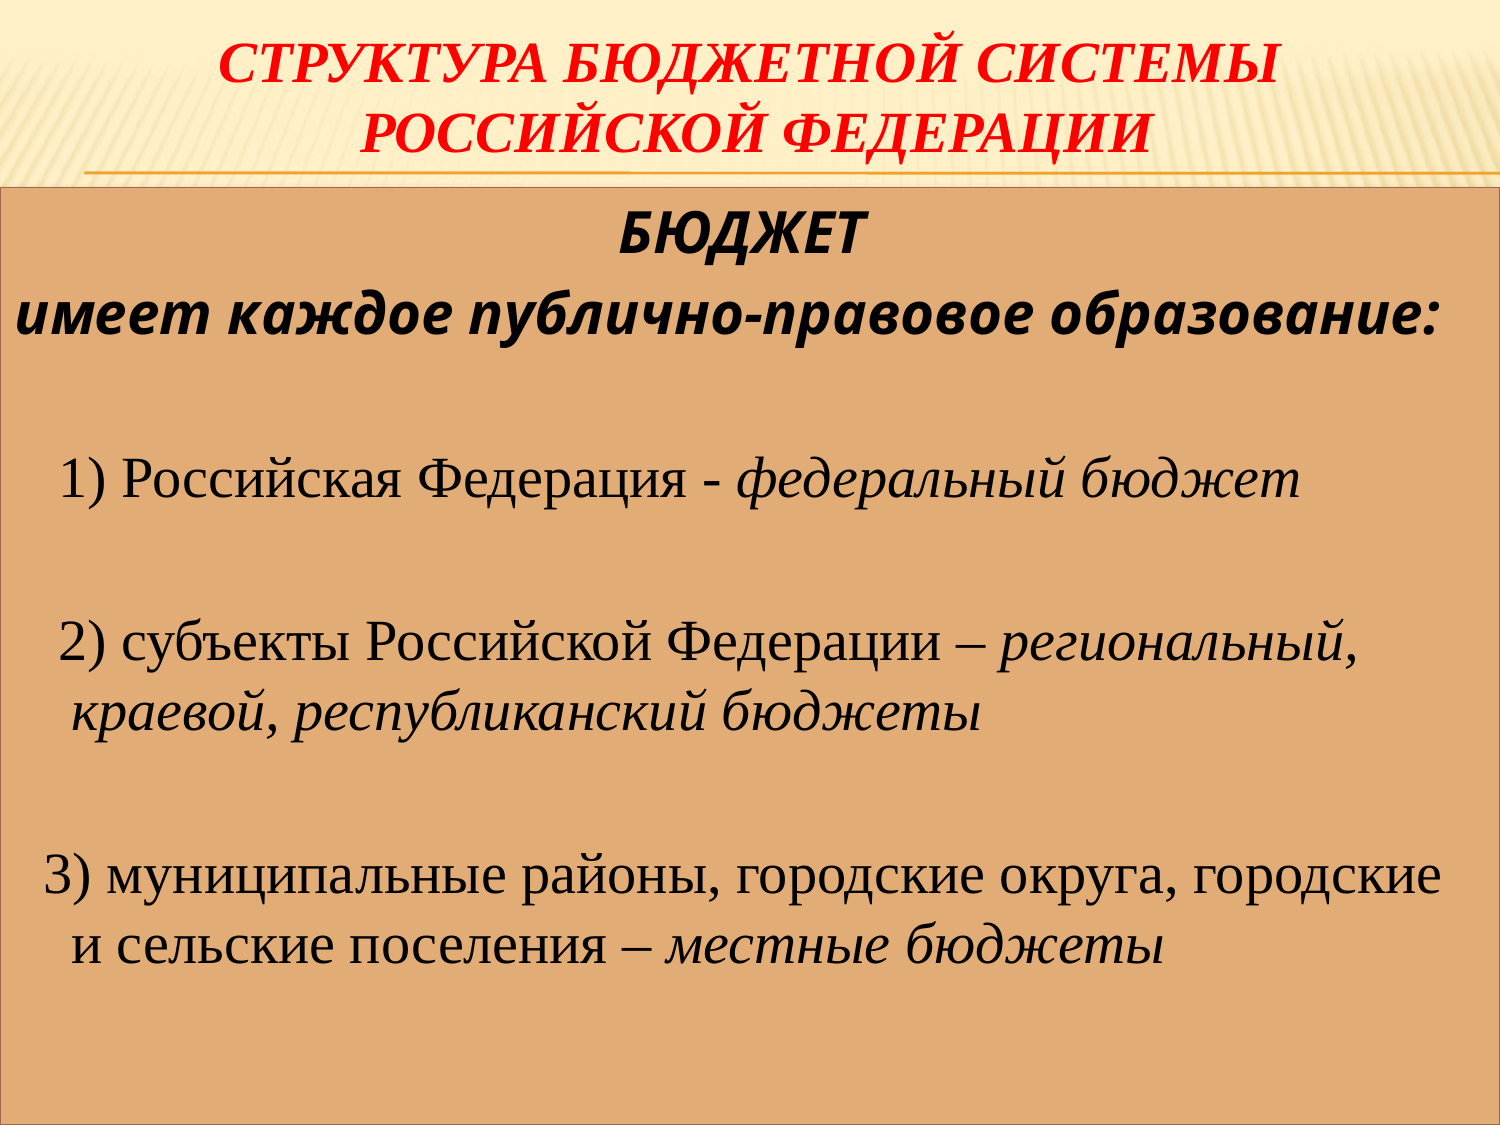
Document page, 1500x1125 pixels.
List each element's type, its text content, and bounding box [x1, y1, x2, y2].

list БЮДЖЕТ имеет каждое публично-правовое образование: 1) Российская Федерация - федеральный бюджет 2) субъекты Российской Федерации – региональный, краевой, республиканский бюджеты 3) муниципальные районы, городские округа, городские и сельские поселения – местные бюджеты [0, 187, 1500, 1125]
title СТРУКТУРА БЮДЖЕТНОЙ СИСТЕМЫ РОССИЙСКОЙ ФЕДЕРАЦИИ [0, 0, 1500, 187]
